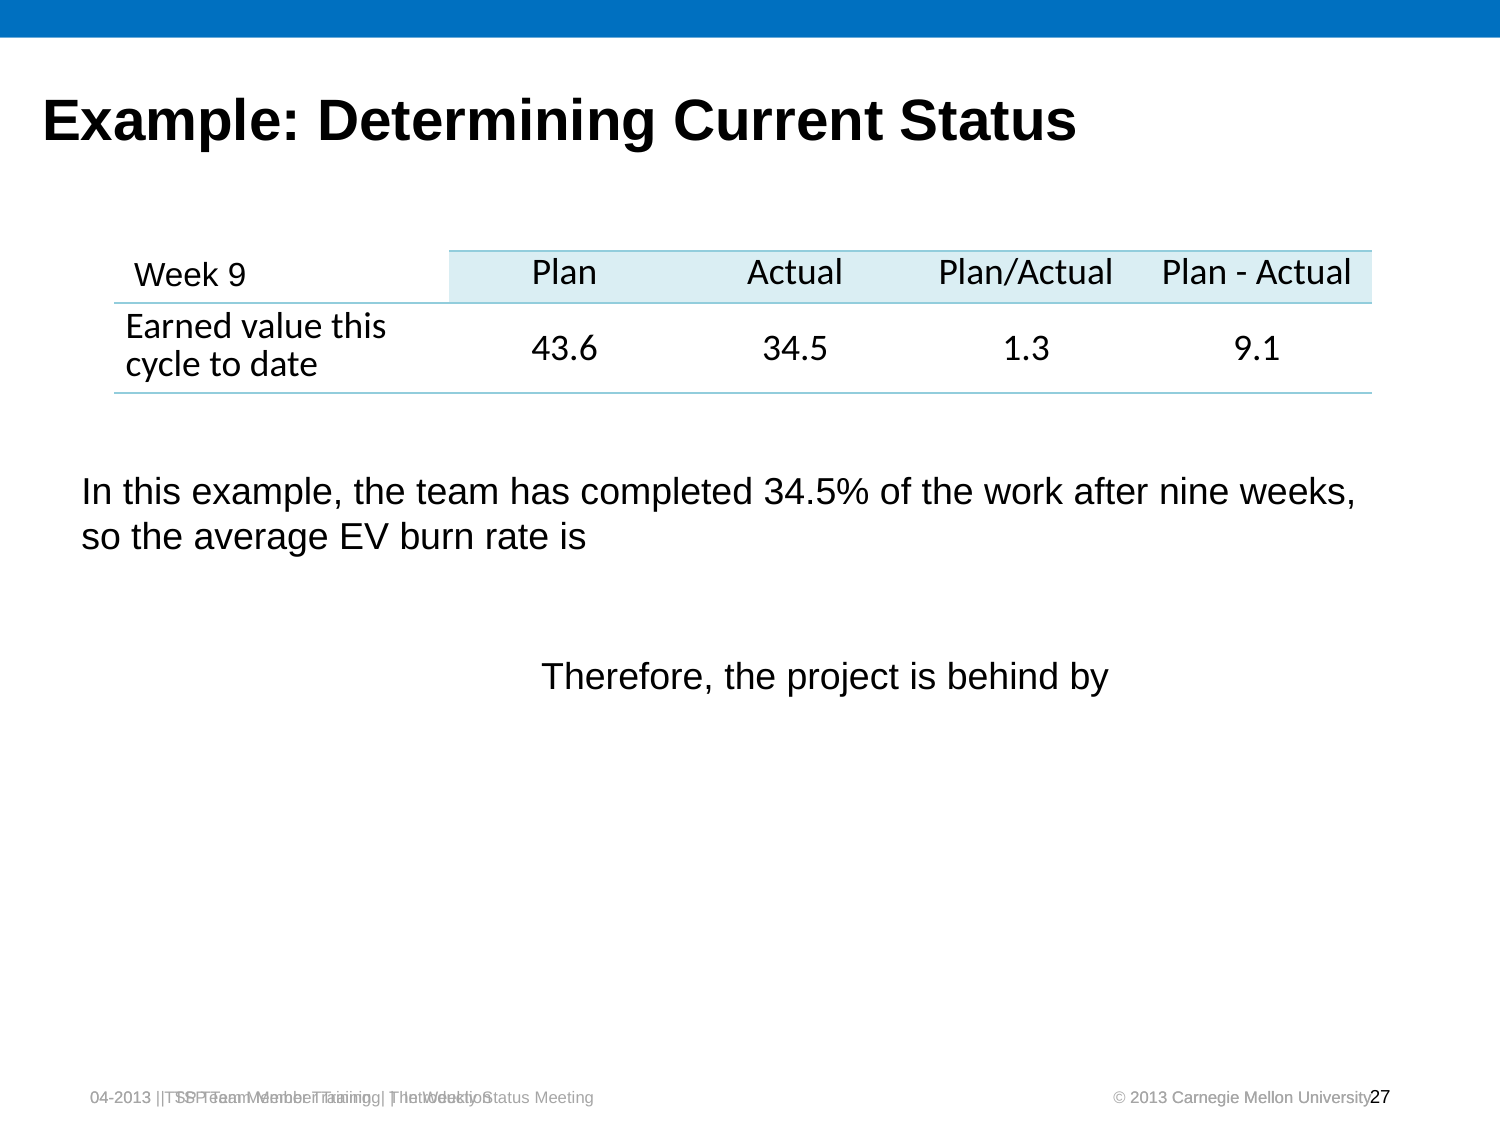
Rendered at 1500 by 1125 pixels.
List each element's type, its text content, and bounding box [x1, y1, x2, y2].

table_header Week 9 [114, 251, 449, 302]
table_cell 9.1 [1141, 304, 1372, 392]
table_cell 43.6 [449, 304, 680, 392]
table_header Plan/Actual [911, 252, 1141, 302]
table_header Actual [680, 252, 911, 302]
text_box [303, 470, 386, 520]
table_header Plan - Actual [1141, 252, 1372, 302]
table_header Plan [449, 252, 680, 302]
table_cell 34.5 [680, 304, 911, 392]
table_cell Earned value this cycle to date [114, 304, 449, 392]
table_cell 1.3 [911, 304, 1141, 392]
title Example: Determining Current Status [41, 95, 1438, 153]
